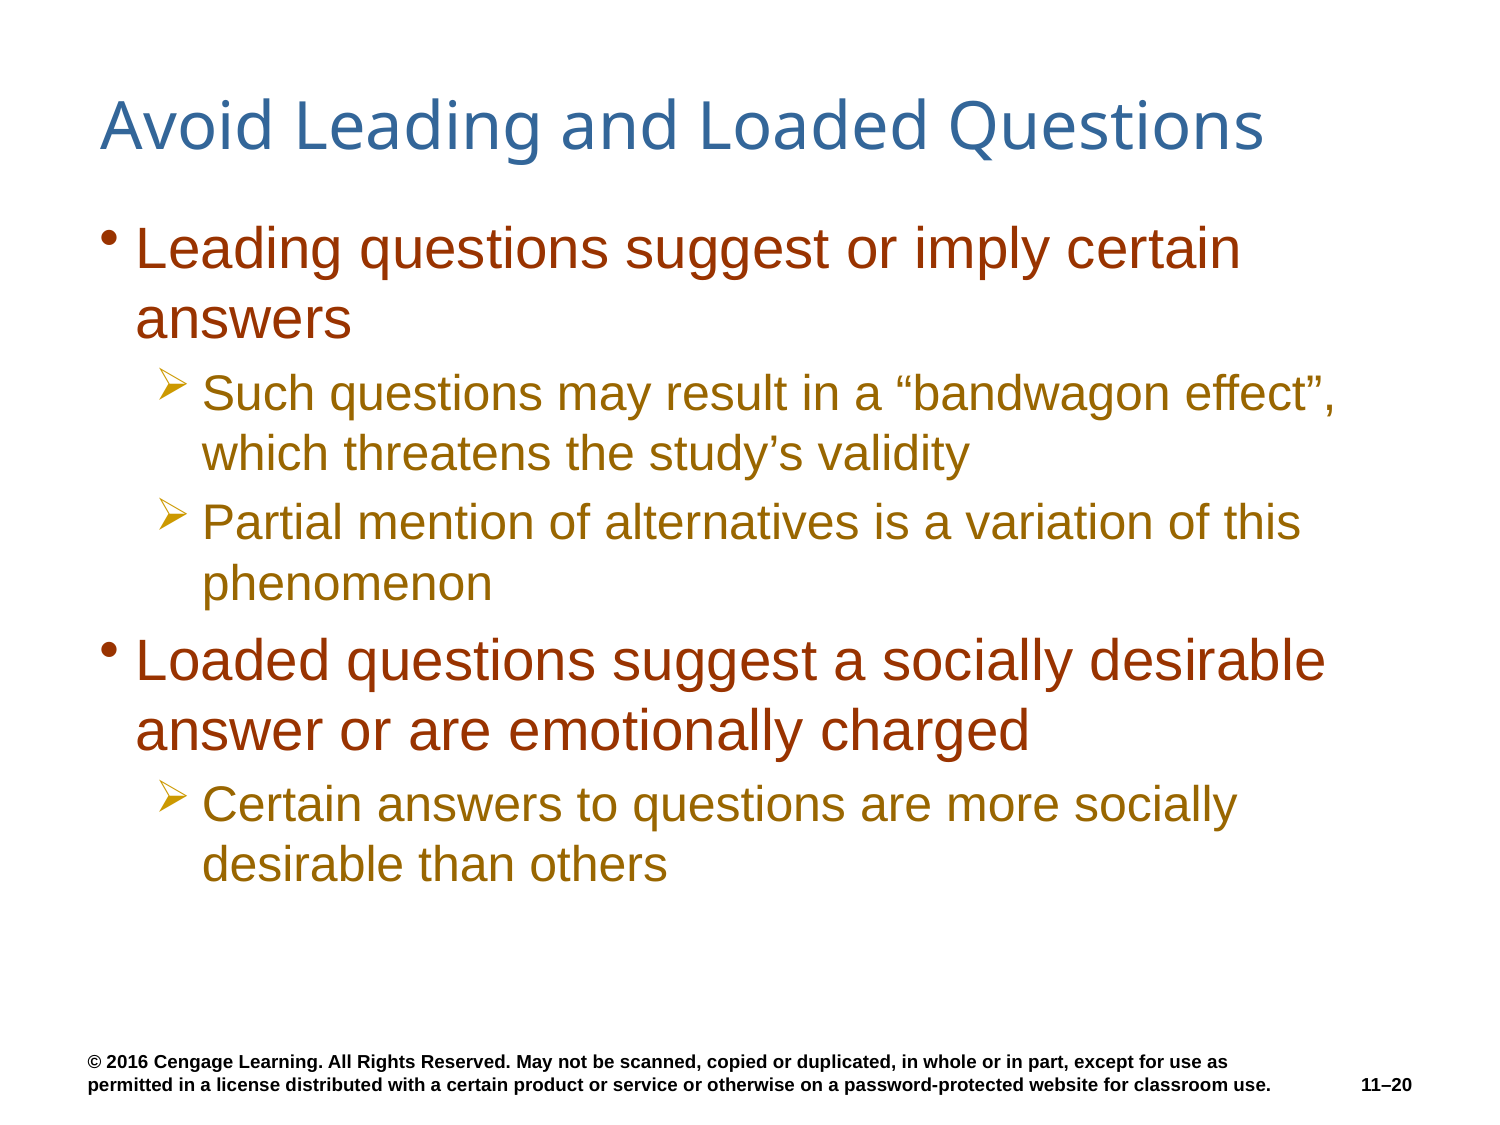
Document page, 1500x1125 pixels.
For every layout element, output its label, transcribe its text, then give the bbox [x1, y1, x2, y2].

slide_number 11–20 [1050, 1042, 1413, 1103]
footer © 2016 Cengage Learning. All Rights Reserved. May not be scanned, copied or duplicated, in whole or in part, except for use as permitted in a license distributed with a certain product or service or otherwise on a password-protected website for classroom use. [87, 1057, 1050, 1103]
list Leading questions suggest or imply certain answers Such questions may result in a “bandwagon effect”, which threatens the study’s validity Partial mention of alternatives is a variation of this phenomenon Loaded questions suggest a socially desirable answer or are emotionally charged Certain answers to questions are more socially desirable than others [84, 202, 1414, 1013]
title Avoid Leading and Loaded Questions [85, 75, 1411, 171]
